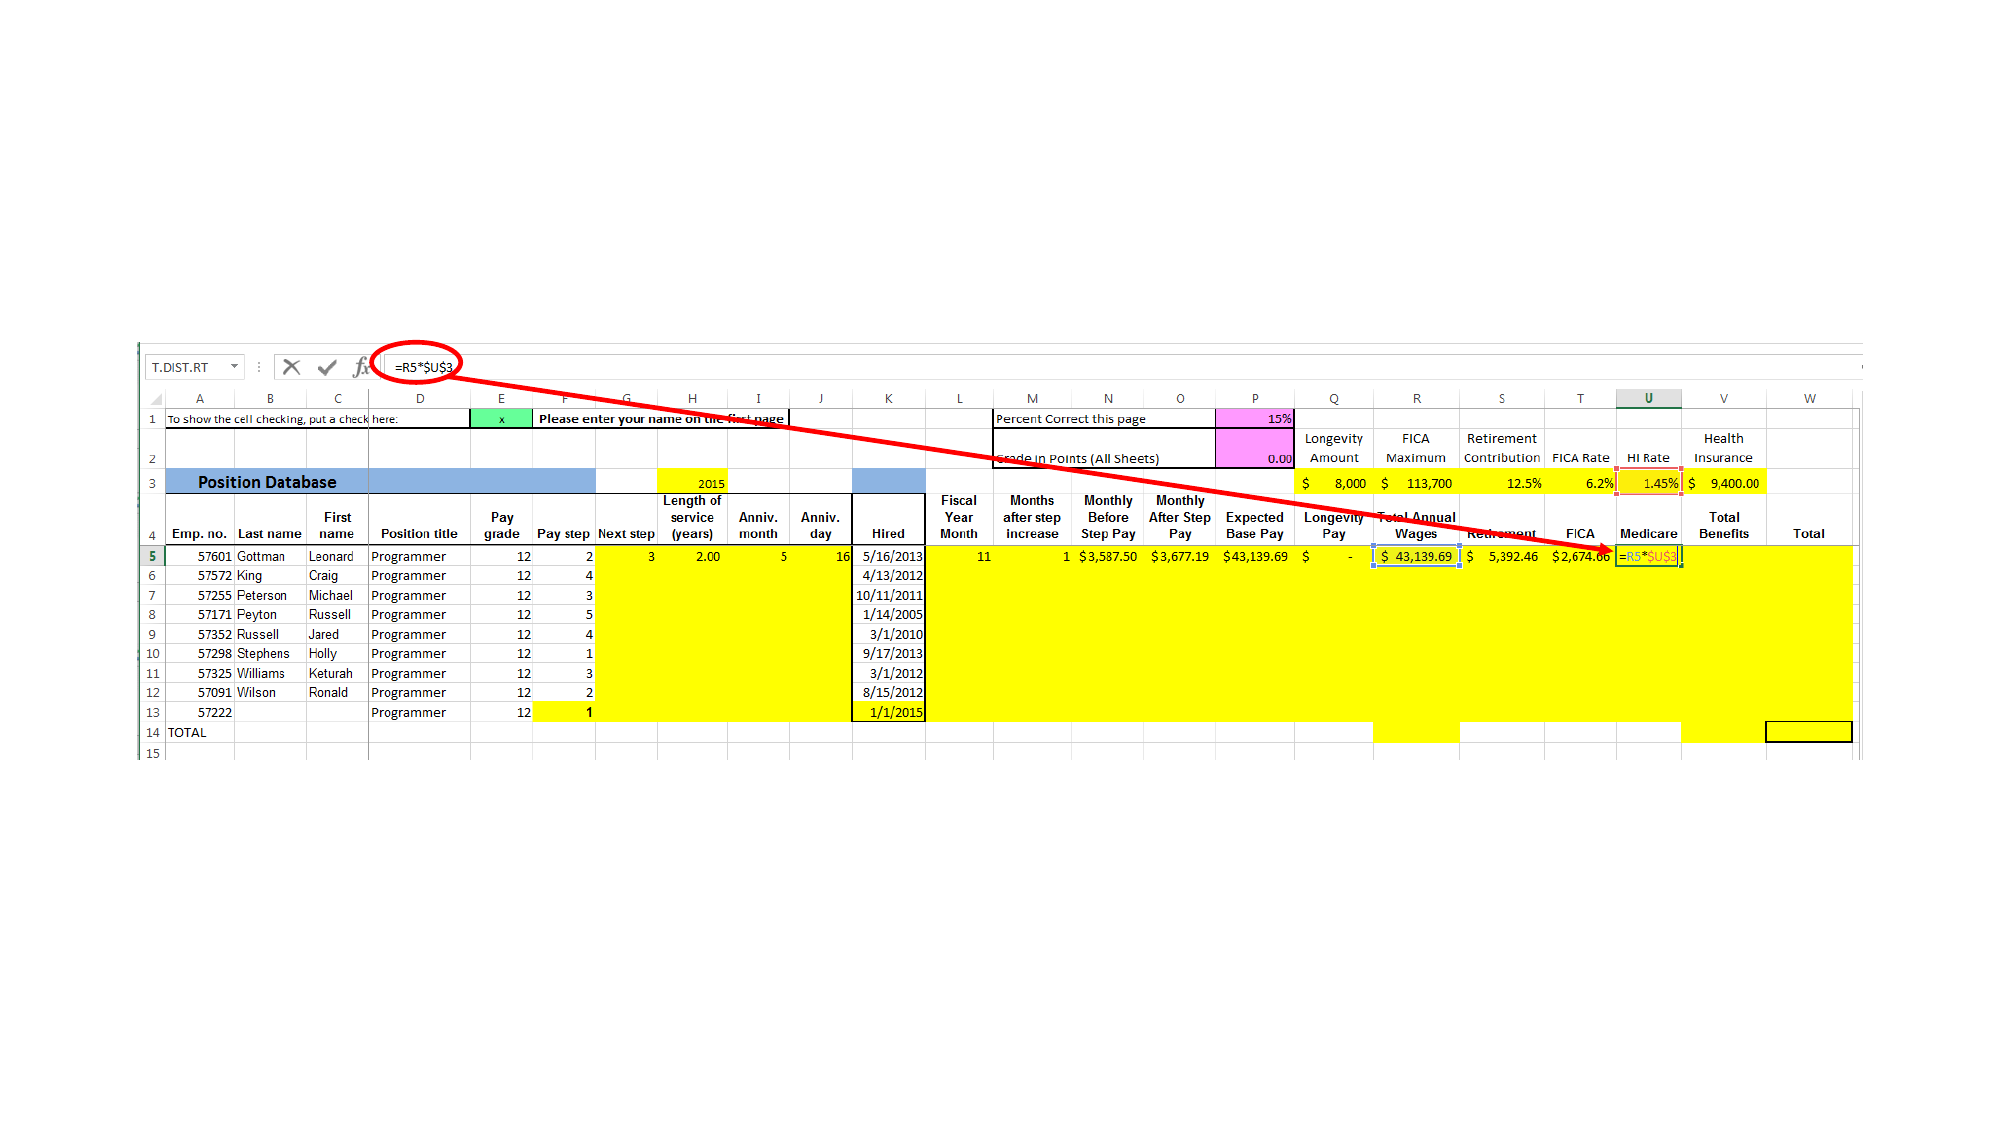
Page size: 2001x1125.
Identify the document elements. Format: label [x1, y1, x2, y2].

list [137, 342, 1863, 760]
text_box [447, 376, 1614, 552]
